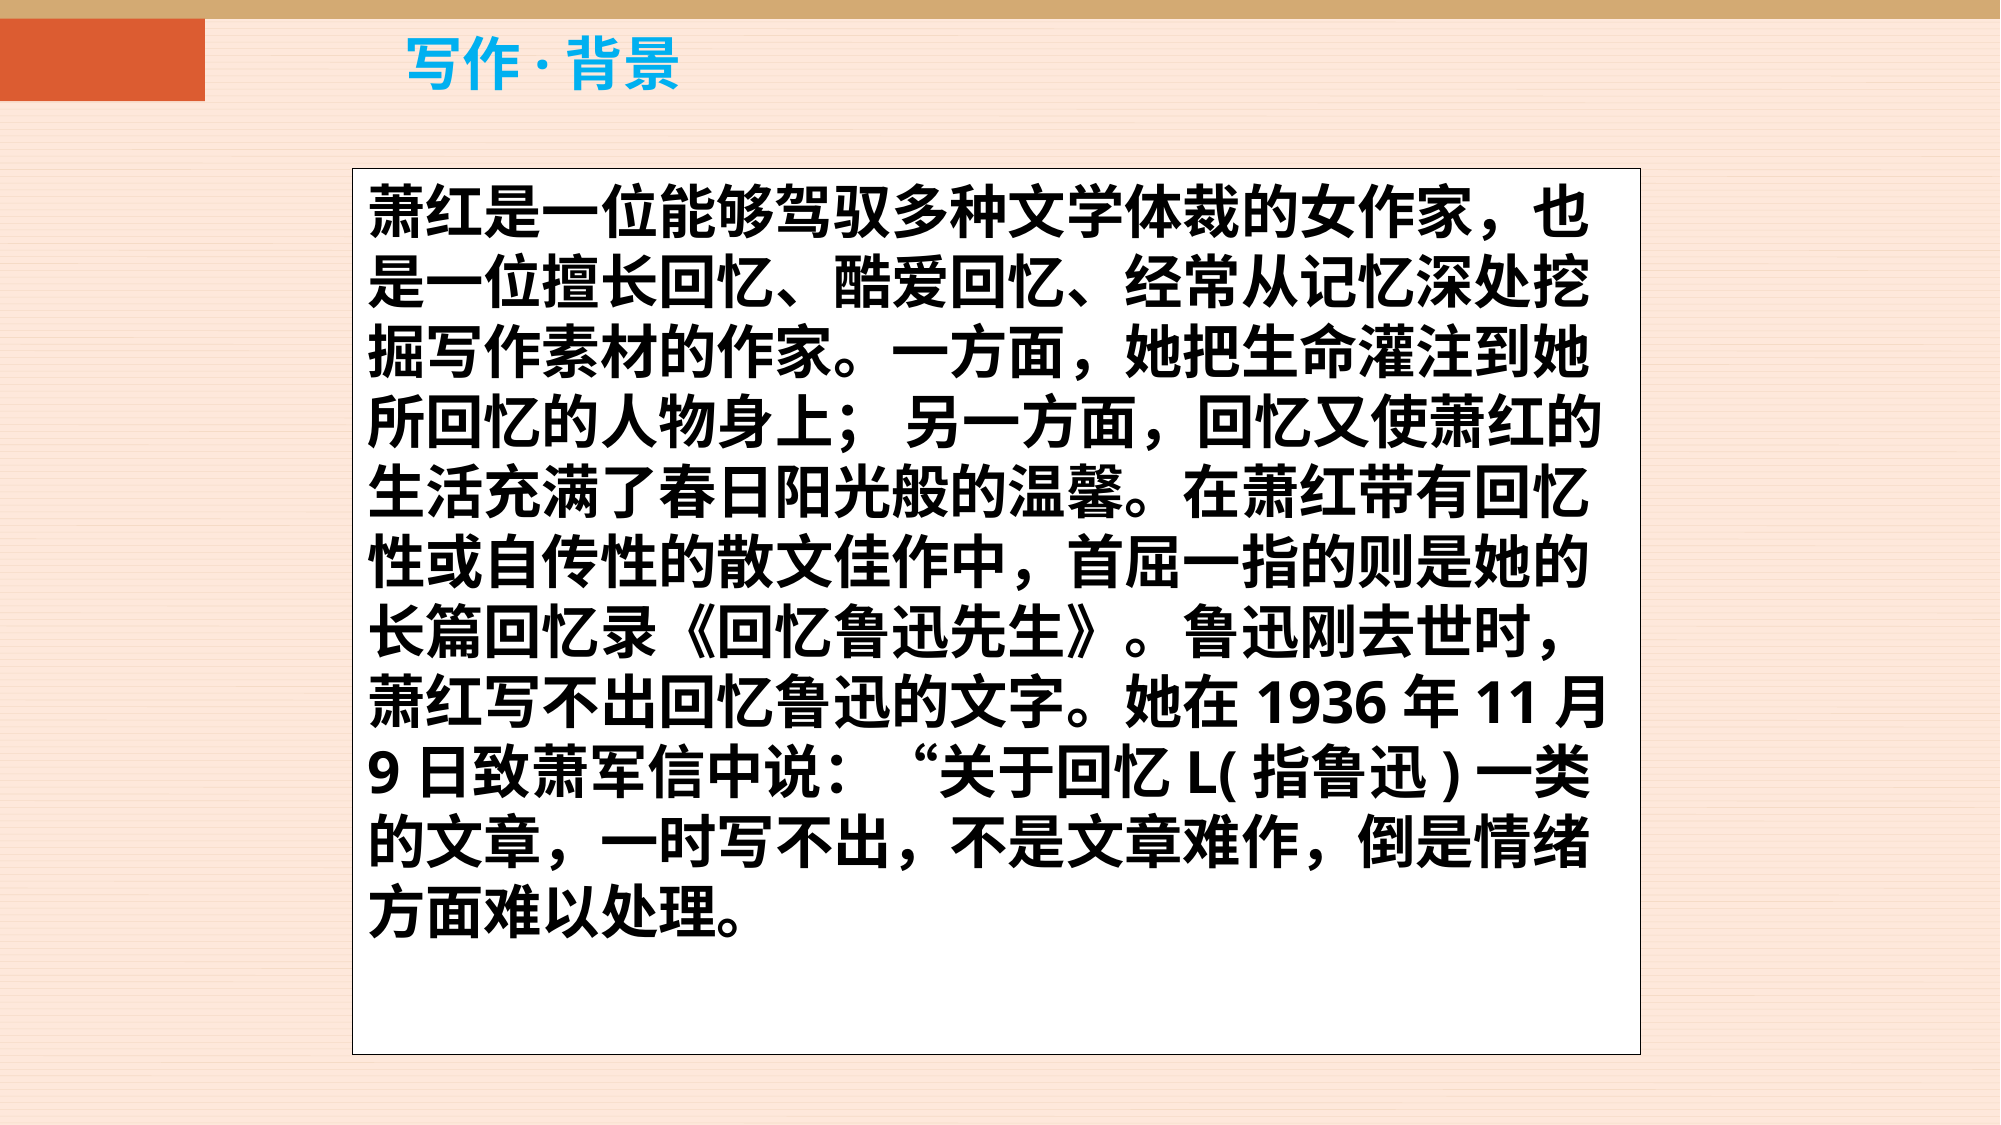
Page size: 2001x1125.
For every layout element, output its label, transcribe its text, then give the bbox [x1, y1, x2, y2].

text_box 写作·背景 [352, 20, 734, 104]
list 萧红是一位能够驾驭多种文学体裁的女作家，也是一位擅长回忆、酷爱回忆、经常从记忆深处挖掘写作素材的作家。一方面，她把生命灌注到她所回忆的人物身上； 另一方面，回忆又使萧红的生活充满了春日阳光般的温馨。在萧红带有回忆性或自传性的散文佳作中，首屈一指的则是她的长篇回忆录《回忆鲁迅先生》。鲁迅刚去世时，萧红写不出回忆鲁迅的文字。她在1936年11月9日致萧军信中说：“关于回忆L(指鲁迅)一类的文章，一时写不出，不是文章难作，倒是情绪方面难以处理。 [352, 168, 1641, 1055]
